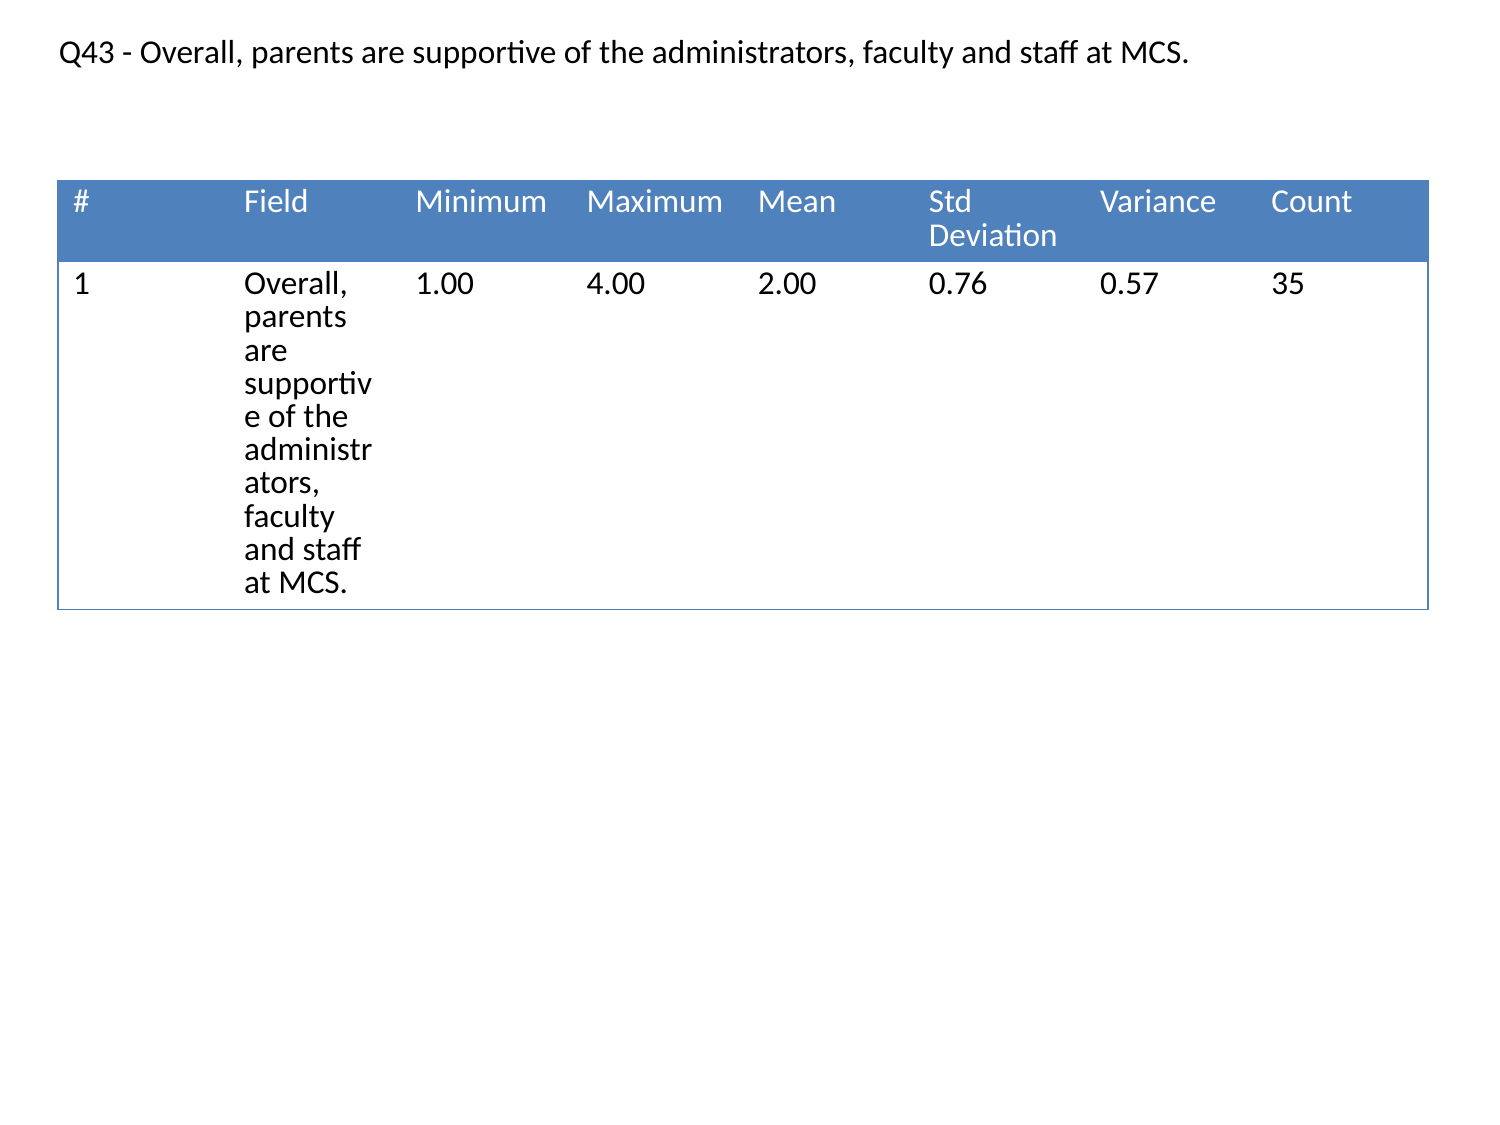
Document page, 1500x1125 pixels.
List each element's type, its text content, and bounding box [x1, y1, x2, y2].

table_cell 1 [59, 262, 229, 609]
table_cell 4.00 [572, 262, 743, 609]
text_box Q43 - Overall, parents are supportive of the administrators, faculty and staff at MCS. [44, 22, 1395, 84]
table_cell 35 [1256, 262, 1427, 609]
table_cell 2.00 [743, 262, 914, 609]
table_header # [59, 181, 229, 262]
table_header Count [1256, 181, 1427, 262]
table_header Minimum [400, 181, 572, 262]
table_header Maximum [572, 181, 743, 262]
table_cell 1.00 [400, 262, 572, 609]
table_cell 0.57 [1085, 262, 1256, 609]
table_header Std Deviation [914, 181, 1085, 262]
table_header Variance [1085, 181, 1256, 262]
table_cell Overall, parents are supportive of the administrators, faculty and staff at MCS. [229, 262, 400, 609]
table_header Mean [743, 181, 914, 262]
table_header Field [229, 181, 400, 262]
table_cell 0.76 [914, 262, 1085, 609]
